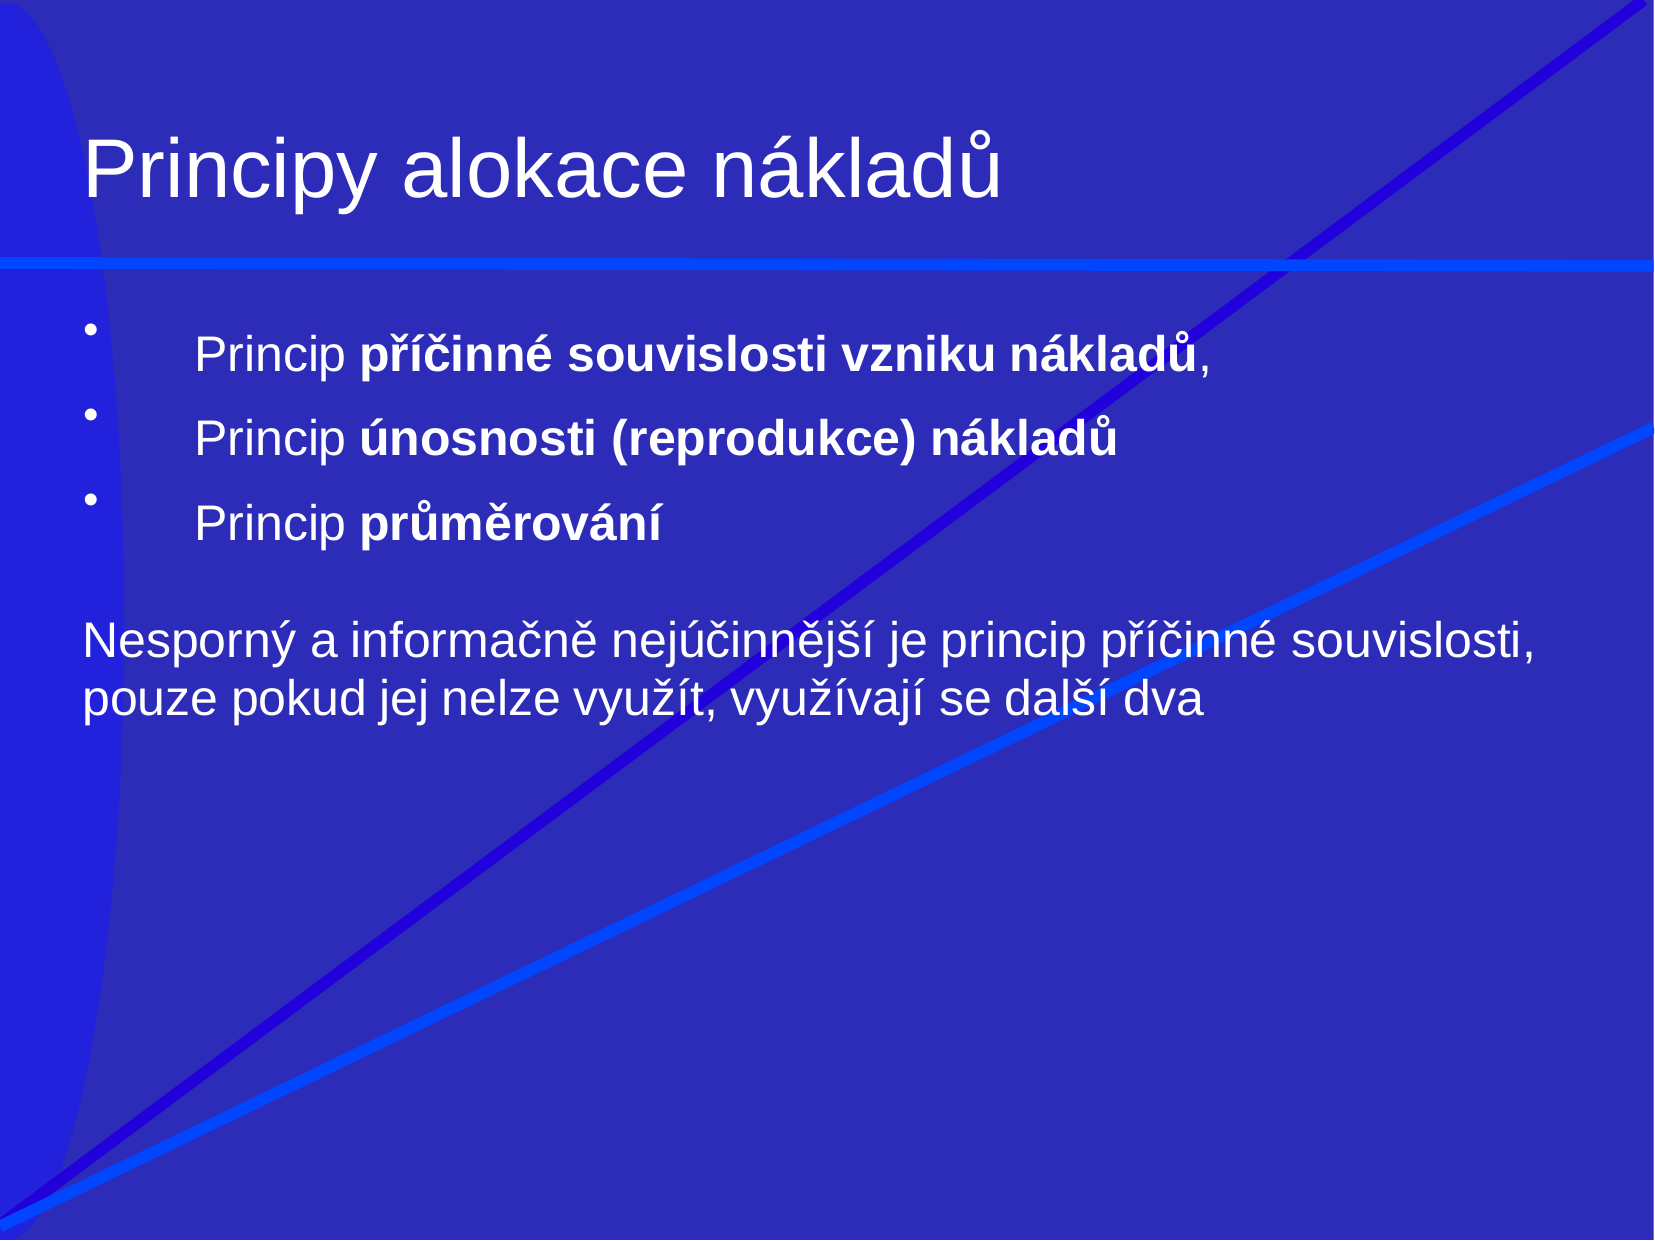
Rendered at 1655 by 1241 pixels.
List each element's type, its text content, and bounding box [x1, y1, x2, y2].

text_box • • • [80, 296, 103, 527]
text_box Princip příčinné souvislosti vzniku nákladů, Princip únosnosti (reprodukce) nákladů Princip průměrování [192, 296, 1218, 551]
text_box Nesporný a informačně nejúčinnější je princip příčinné souvislosti, pouze pokud jej nelze využít, využívají se další dva [80, 551, 1548, 726]
title Principy alokace nákladů [80, 69, 1574, 321]
